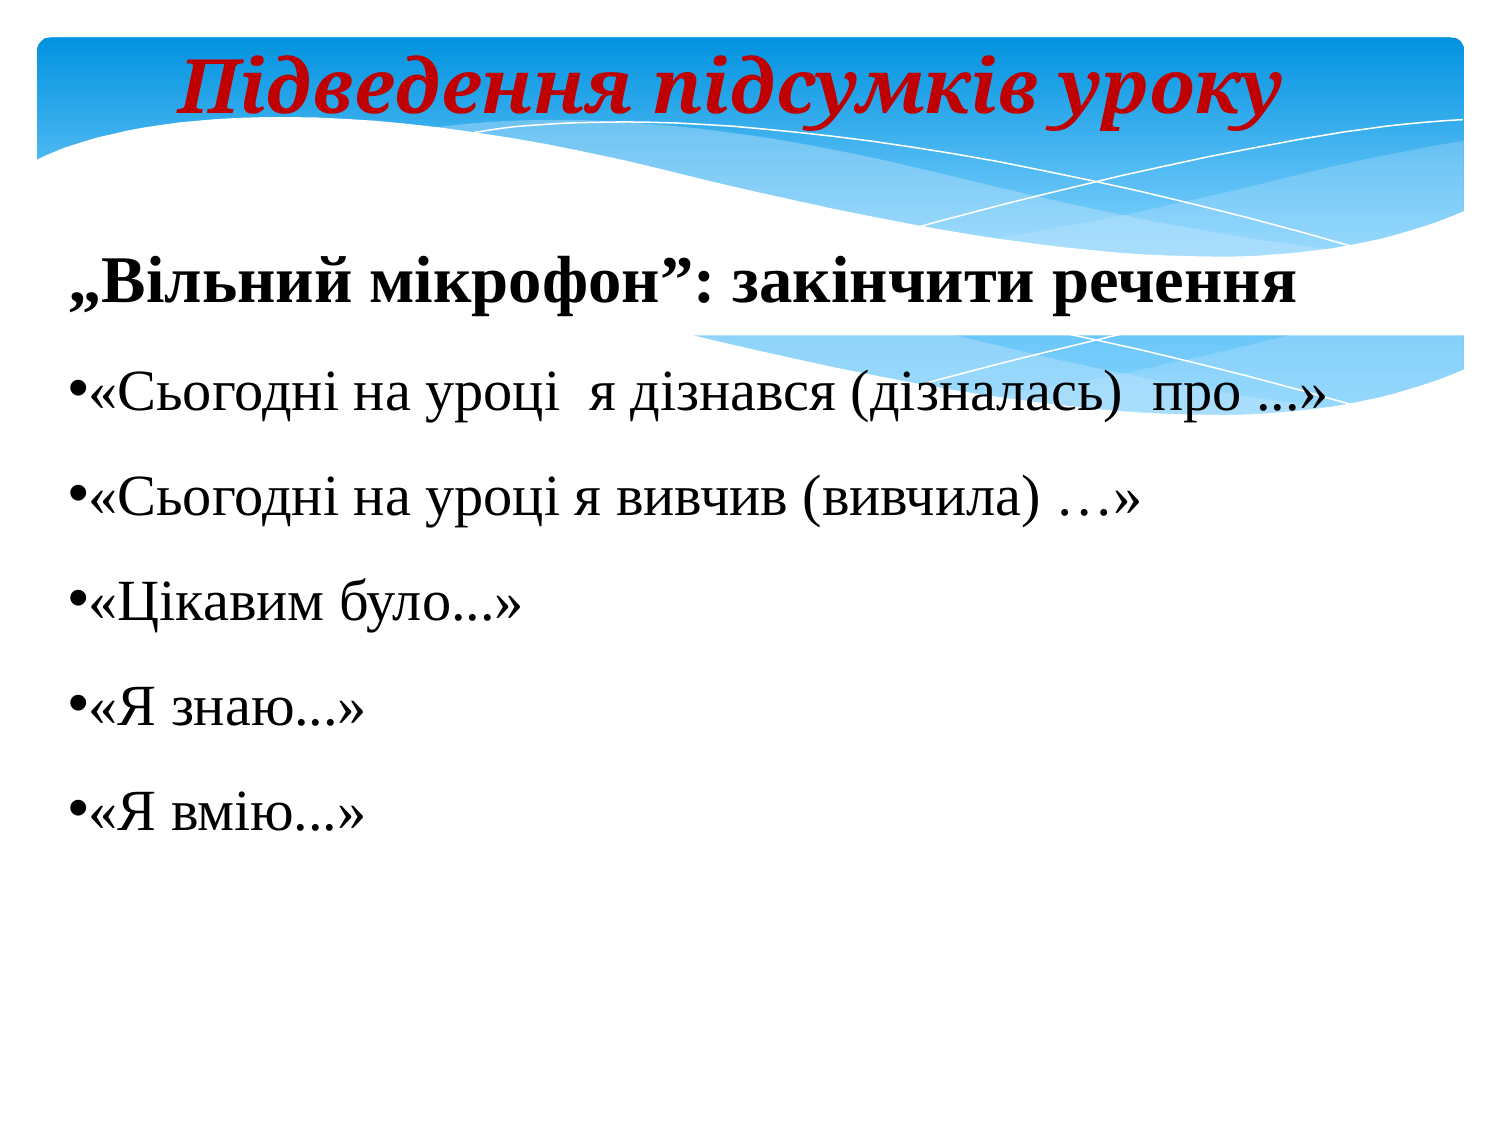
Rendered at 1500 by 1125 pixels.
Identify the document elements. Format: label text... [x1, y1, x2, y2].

text_box „Вільний мікрофон”: закінчити речення «Сьогодні на уроці я дізнався (дізналась) про ...» «Сьогодні на уроці я вивчив (вивчила) …» «Цікавим було...» «Я знаю...» «Я вмію...» [53, 219, 1471, 856]
text_box Підведення підсумків уроку [163, 30, 1360, 137]
